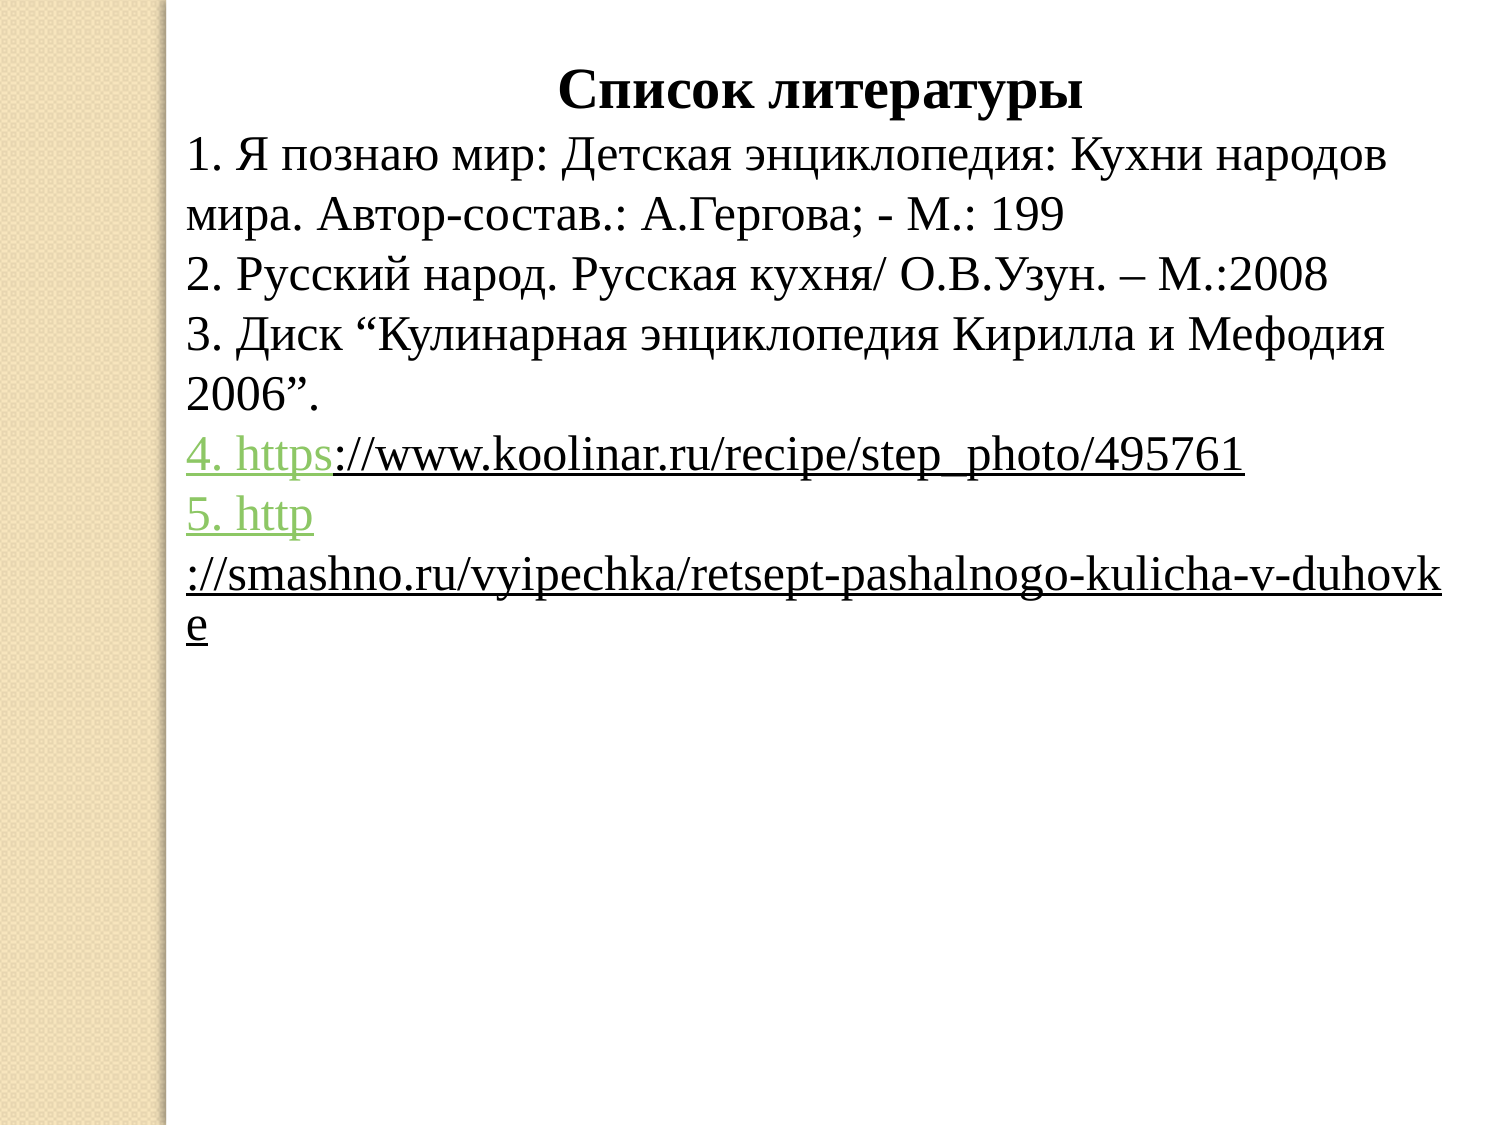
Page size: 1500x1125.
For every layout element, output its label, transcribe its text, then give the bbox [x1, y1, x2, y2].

text_box Список литературы 1. Я познаю мир: Детская энциклопедия: Кухни народов мира. Автор-состав.: А.Гергова; - М.: 199 2. Русский народ. Русская кухня/ О.В.Узун. – М.:2008 3. Диск “Кулинарная энциклопедия Кирилла и Мефодия 2006”. 4. https://www.koolinar.ru/recipe/step_photo/495761 5. http://smashno.ru/vyipechka/retsept-pashalnogo-kulicha-v-duhovke [171, 42, 1471, 713]
